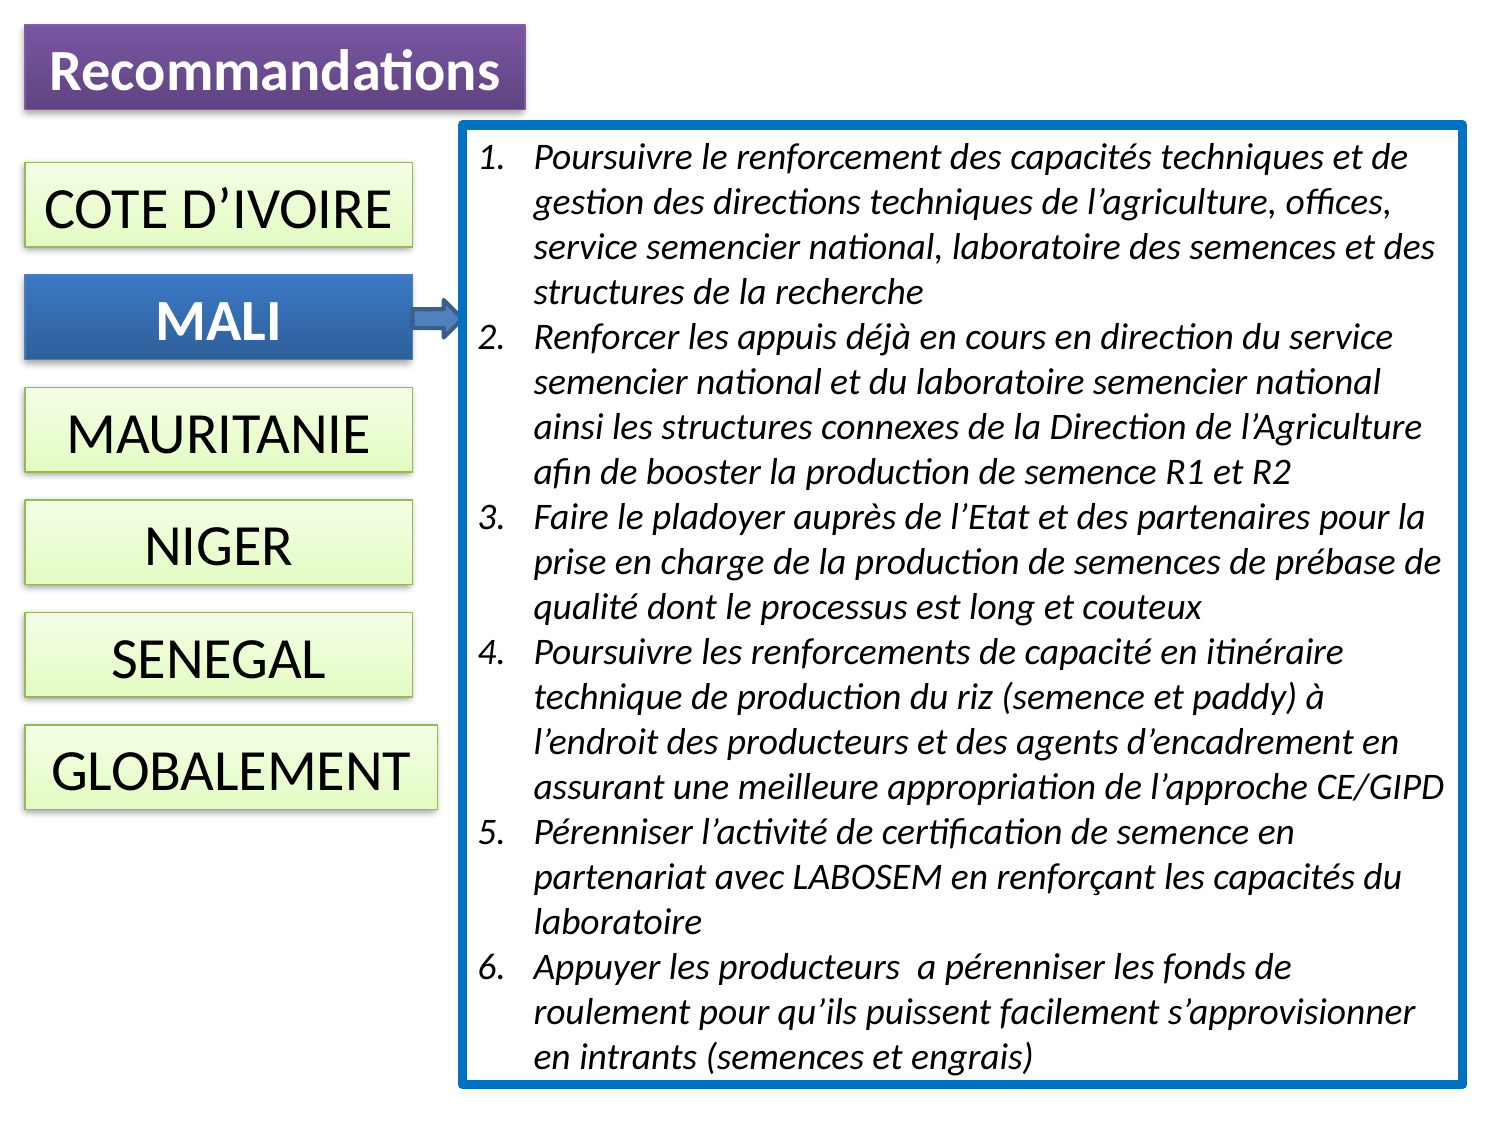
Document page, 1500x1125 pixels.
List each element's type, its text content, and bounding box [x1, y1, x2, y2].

text_box Recommandations [24, 24, 526, 110]
text_box NIGER [24, 499, 413, 585]
text_box MAURITANIE [24, 387, 413, 473]
text_box MALI [24, 274, 413, 360]
text_box Poursuivre le renforcement des capacités techniques et de gestion des directions techniques de l’agriculture, offices, service semencier national, laboratoire des semences et des structures de la recherche Renforcer les appuis déjà en cours en direction du service semencier national et du laboratoire semencier national ainsi les structures connexes de la Direction de l’Agriculture afin de booster la production de semence R1 et R2 Faire le pladoyer auprès de l’Etat et des partenaires pour la prise en charge de la production de semences de prébase de qualité dont le processus est long et couteux Poursuivre les renforcements de capacité en itinéraire technique de production du riz (semence et paddy) à l’endroit des producteurs et des agents d’encadrement en assurant une meilleure appropriation de l’approche CE/GIPD Pérenniser l’activité de certification de semence en partenariat avec LABOSEM en renforçant les capacités du laboratoire Appuyer les producteurs a pérenniser les fonds de roulement pour qu’ils puissent facilement s’approvisionner en intrants (semences et engrais) [462, 124, 1463, 1085]
text_box SENEGAL [24, 612, 413, 698]
text_box [410, 298, 462, 340]
text_box GLOBALEMENT [24, 724, 438, 810]
text_box COTE D’IVOIRE [24, 162, 413, 248]
